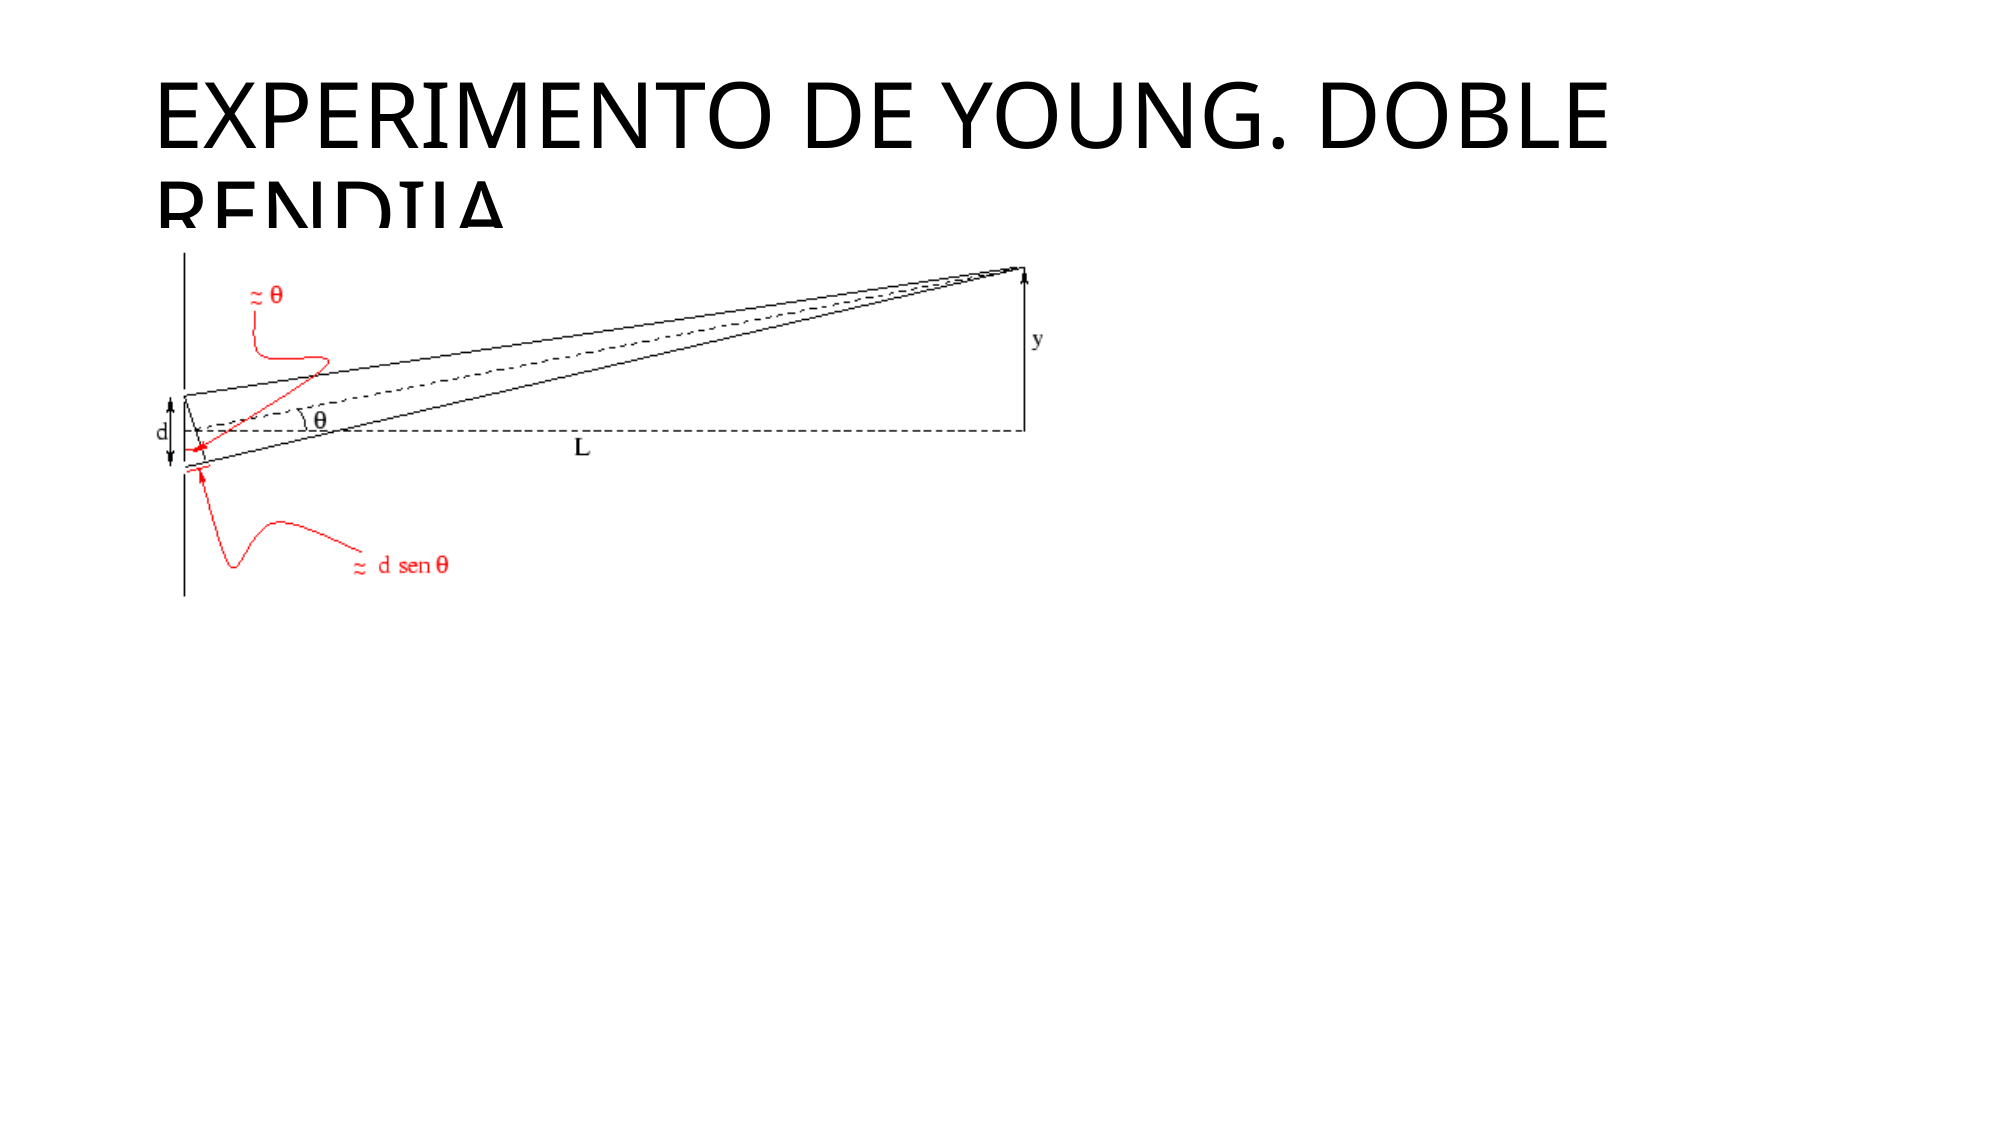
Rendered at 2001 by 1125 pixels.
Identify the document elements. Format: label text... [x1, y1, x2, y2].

title EXPERIMENTO DE YOUNG. DOBLE RENDIJA [137, 59, 1863, 278]
picture [112, 228, 1063, 603]
